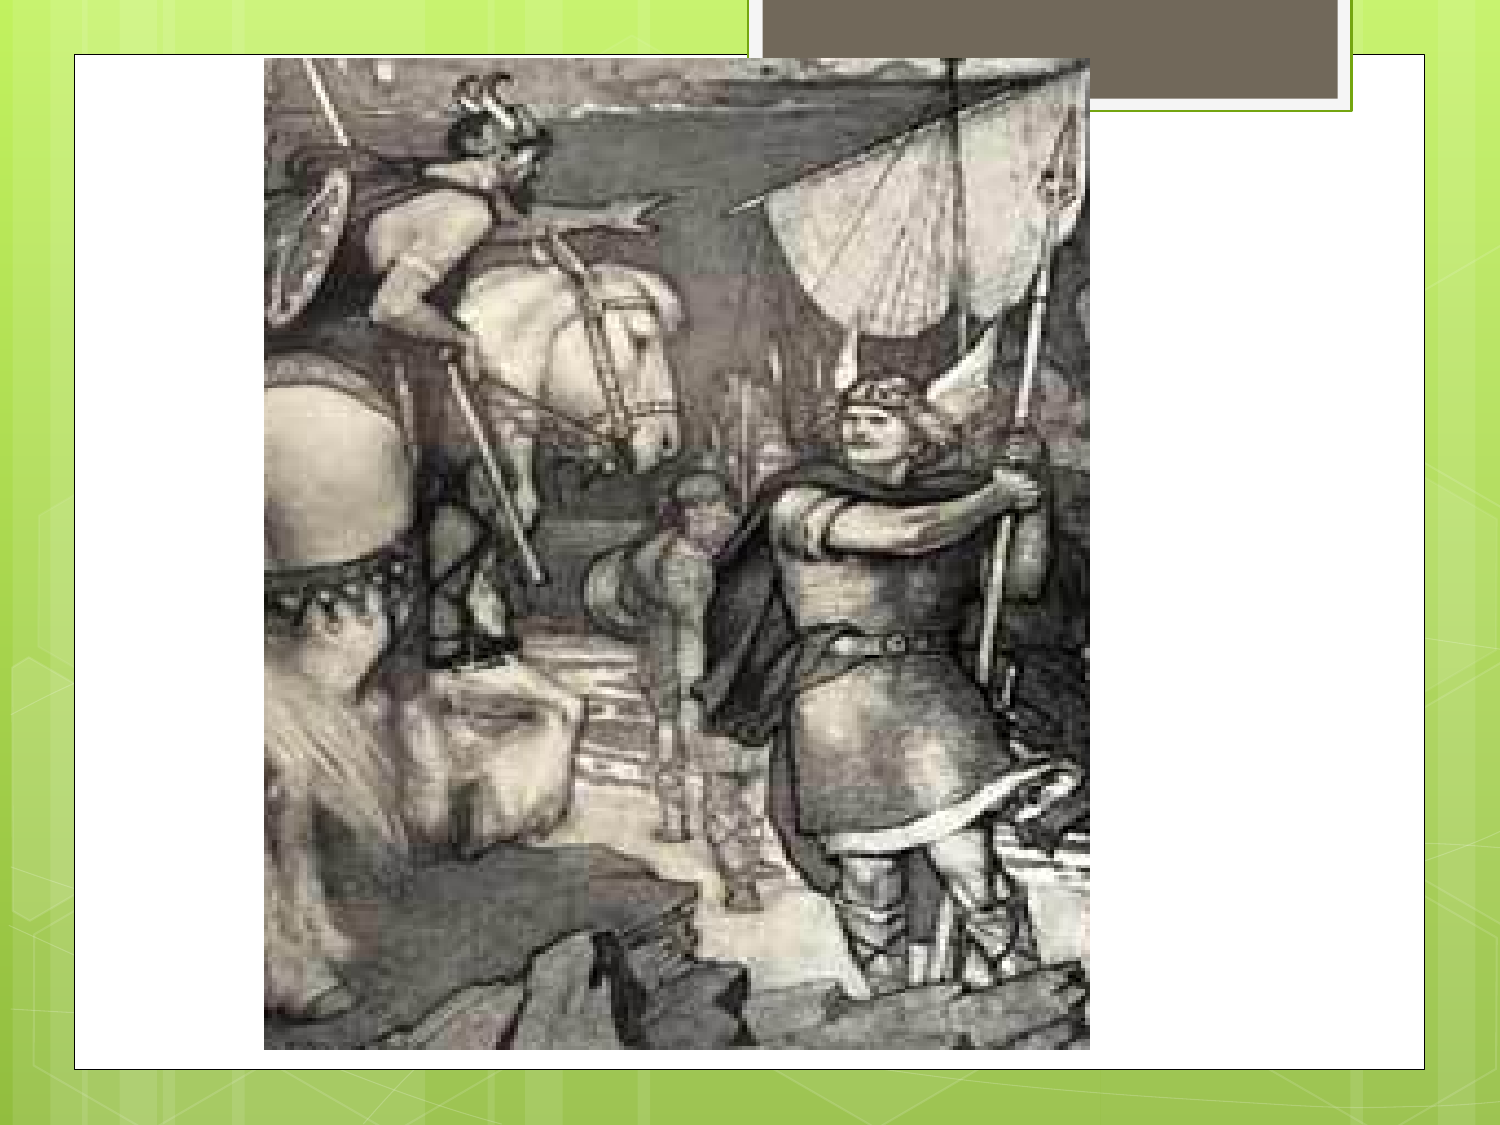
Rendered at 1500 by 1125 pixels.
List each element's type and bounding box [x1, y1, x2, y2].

picture [264, 58, 1090, 1050]
